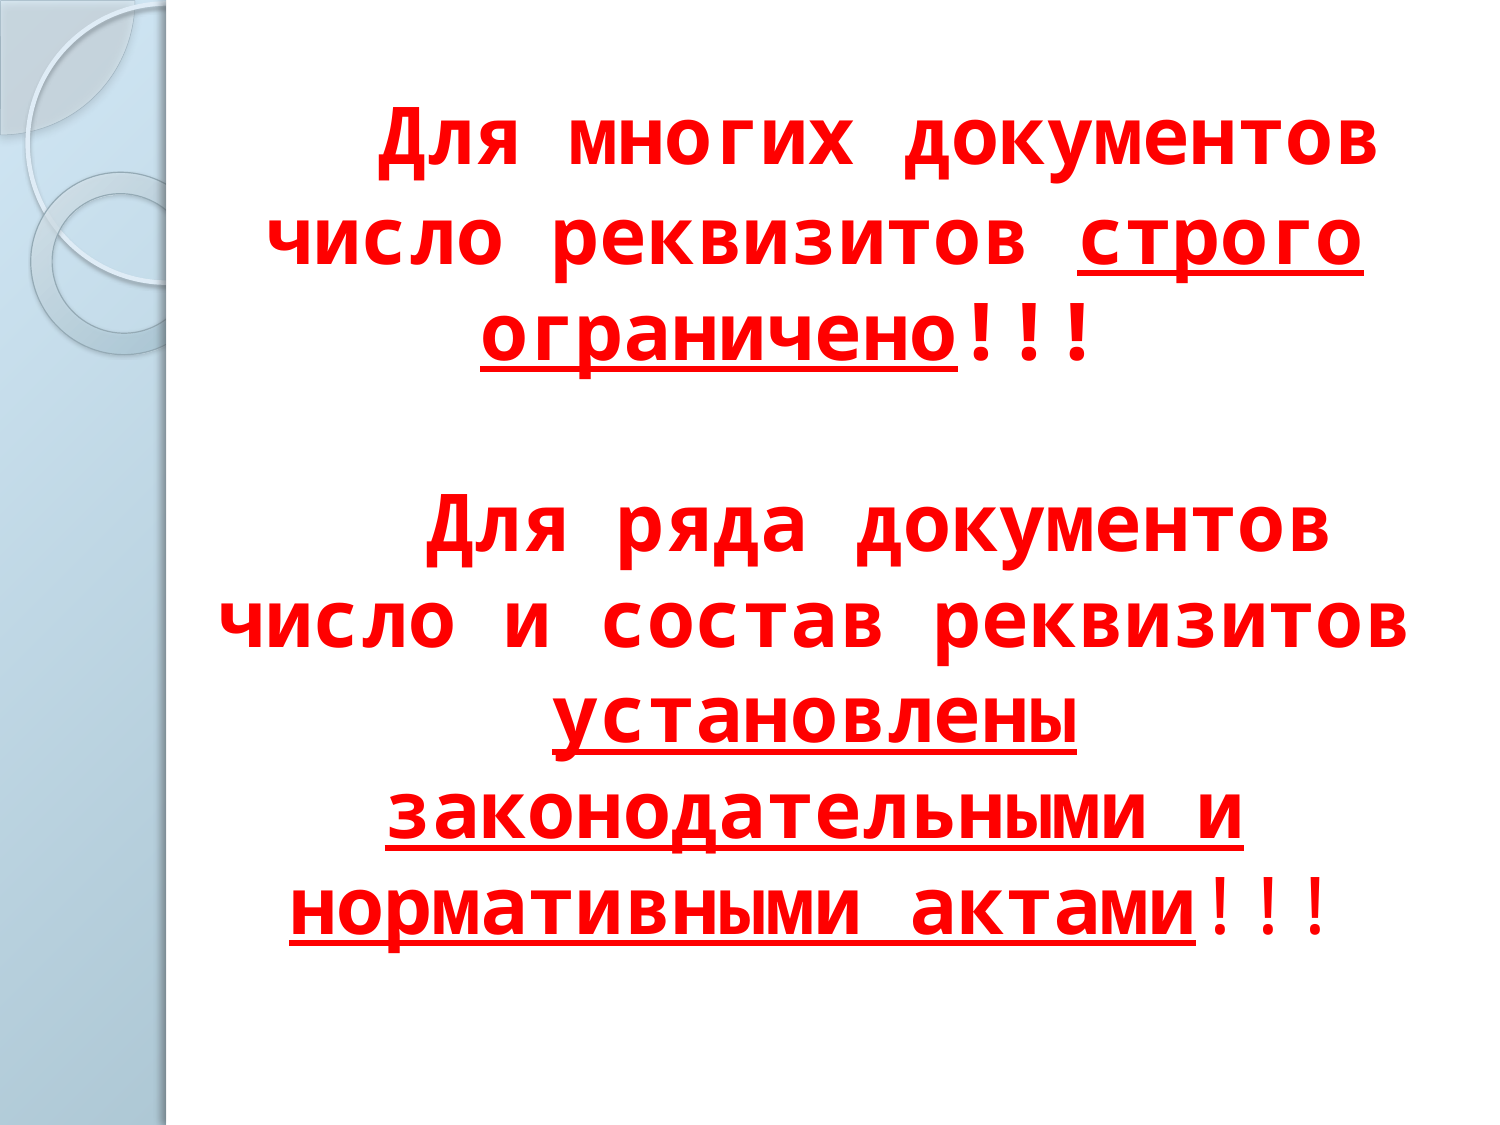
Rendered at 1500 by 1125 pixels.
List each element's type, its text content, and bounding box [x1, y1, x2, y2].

title Для многих документов число реквизитов строго ограничено!!! Для ряда документов число и состав реквизитов установлены законодательными и нормативными актами!!! [187, 58, 1442, 1055]
